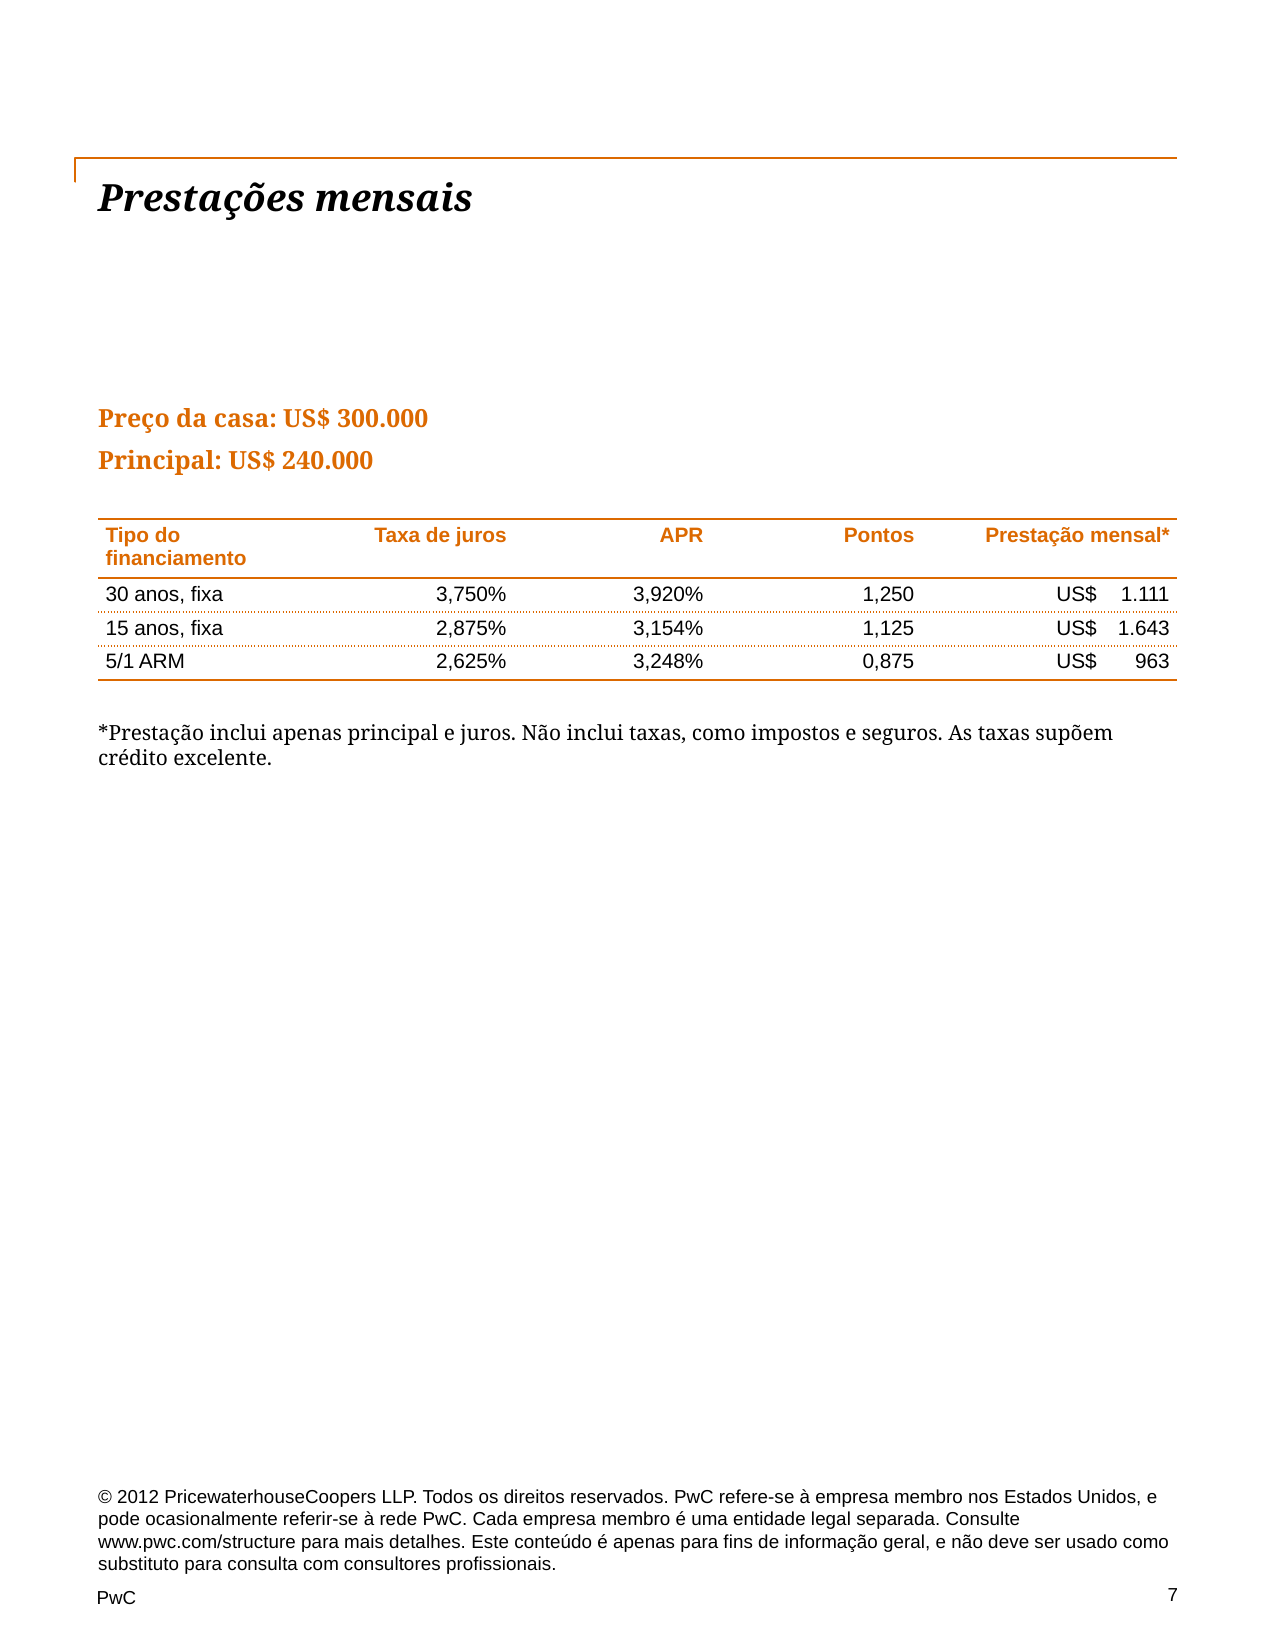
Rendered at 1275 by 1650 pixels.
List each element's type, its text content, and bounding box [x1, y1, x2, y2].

table_header Pontos [711, 520, 922, 577]
table_cell 0,875 [711, 646, 922, 679]
table_cell 2,875% [314, 612, 514, 646]
table_cell 15 anos, fixa [98, 612, 314, 646]
slide_number 7 [903, 1583, 1179, 1609]
table_cell 963 [1104, 646, 1177, 679]
table_cell 1.643 [1104, 612, 1177, 646]
table_header APR [514, 520, 711, 577]
table_cell 1.111 [1104, 579, 1177, 612]
list Preço da casa: US$ 300.000 Principal: US$ 240.000 [98, 402, 1178, 476]
table_cell US$ [922, 579, 1104, 612]
table_header Taxa de juros [314, 520, 514, 577]
title Prestações mensais [98, 173, 1178, 220]
table_cell 3,750% [314, 579, 514, 612]
text_box *Prestação inclui apenas principal e juros. Não inclui taxas, como impostos e seguros. As taxas supõem crédito excelente. [98, 719, 1178, 770]
table_cell 30 anos, fixa [98, 579, 314, 612]
table_cell US$ [922, 646, 1104, 679]
table_header Prestação mensal* [922, 520, 1177, 577]
table_cell 1,250 [711, 579, 922, 612]
table_cell 1,125 [711, 612, 922, 646]
table_header Tipo do financiamento [98, 520, 314, 577]
table_cell US$ [922, 612, 1104, 646]
text_box © 2012 PricewaterhouseCoopers LLP. Todos os direitos reservados. PwC refere-se à empresa membro nos Estados Unidos, e pode ocasionalmente referir-se à rede PwC. Cada empresa membro é uma entidade legal separada. Consulte www.pwc.com/structure para mais detalhes. Este conteúdo é apenas para fins de informação geral, e não deve ser usado como substituto para consulta com consultores profissionais. [98, 1484, 1178, 1575]
table_cell 5/1 ARM [98, 646, 314, 679]
table_cell 3,248% [514, 646, 711, 679]
table_cell 2,625% [314, 646, 514, 679]
table_cell 3,154% [514, 612, 711, 646]
table_cell 3,920% [514, 579, 711, 612]
